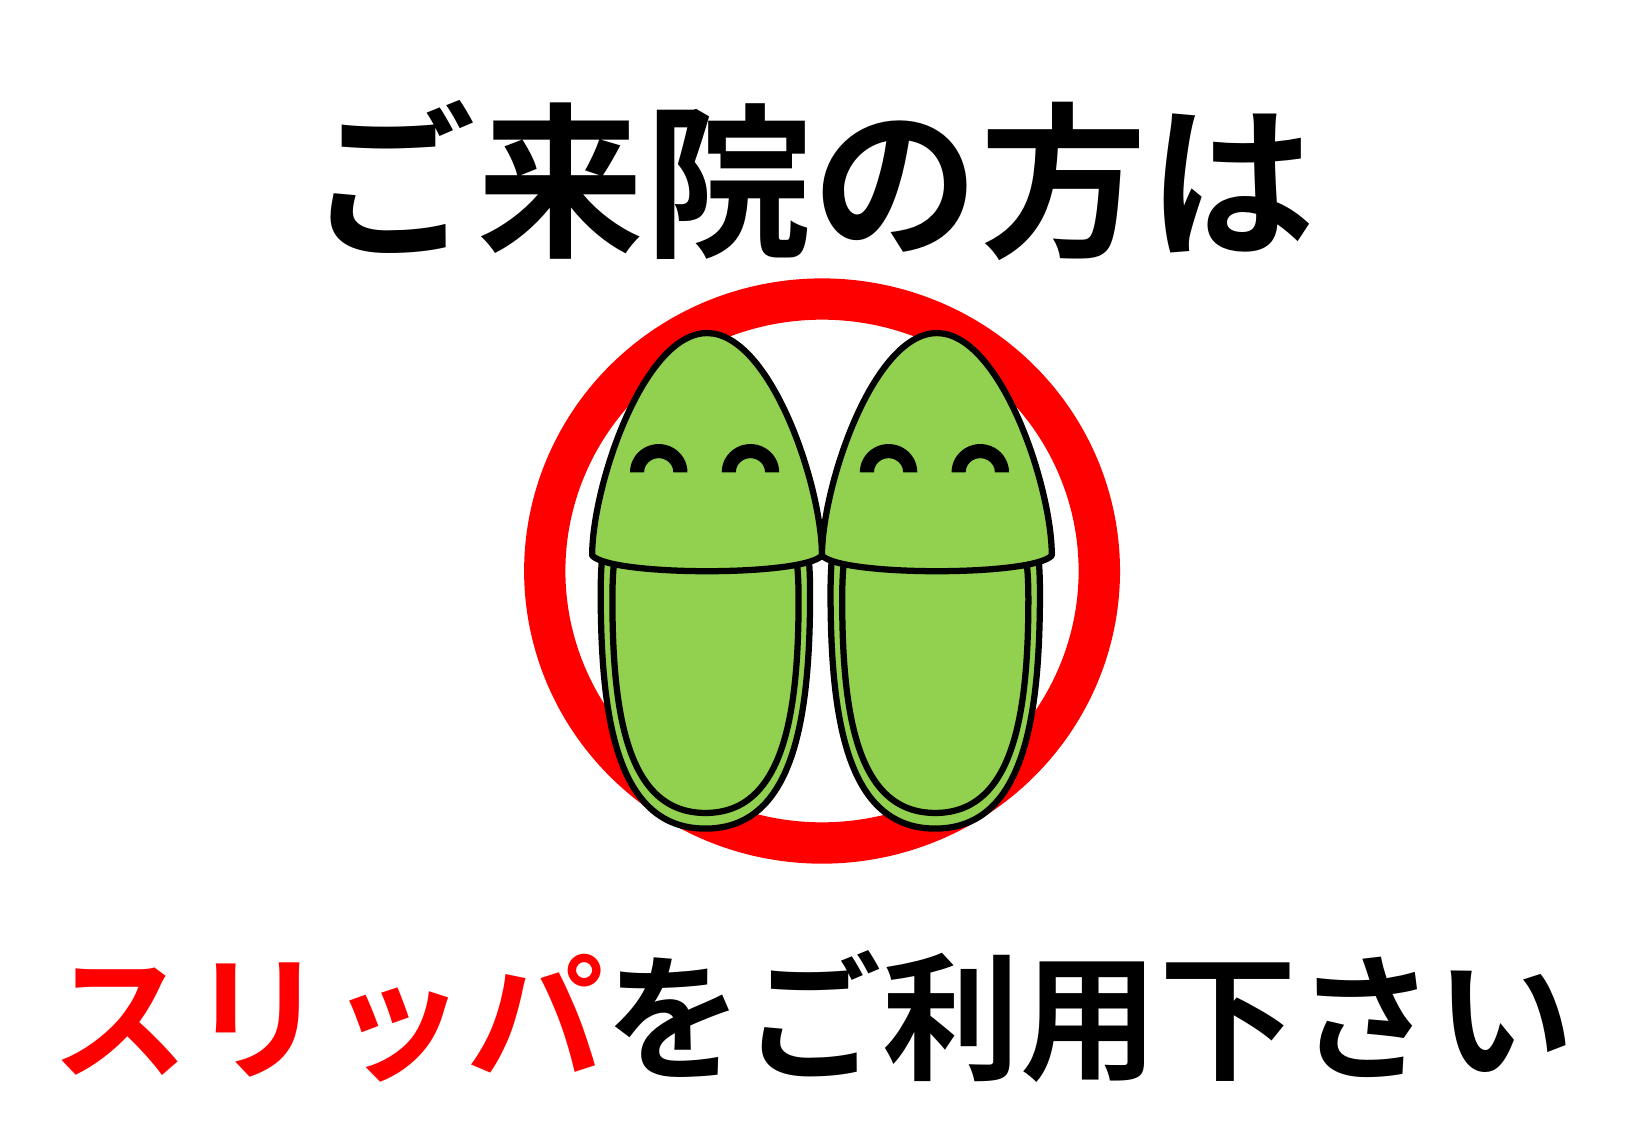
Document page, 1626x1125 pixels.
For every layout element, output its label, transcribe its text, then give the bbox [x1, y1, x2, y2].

text_box ご来院の方は [0, 70, 1625, 285]
text_box スリッパをご利用下さい [0, 924, 1625, 1105]
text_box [523, 278, 1121, 864]
